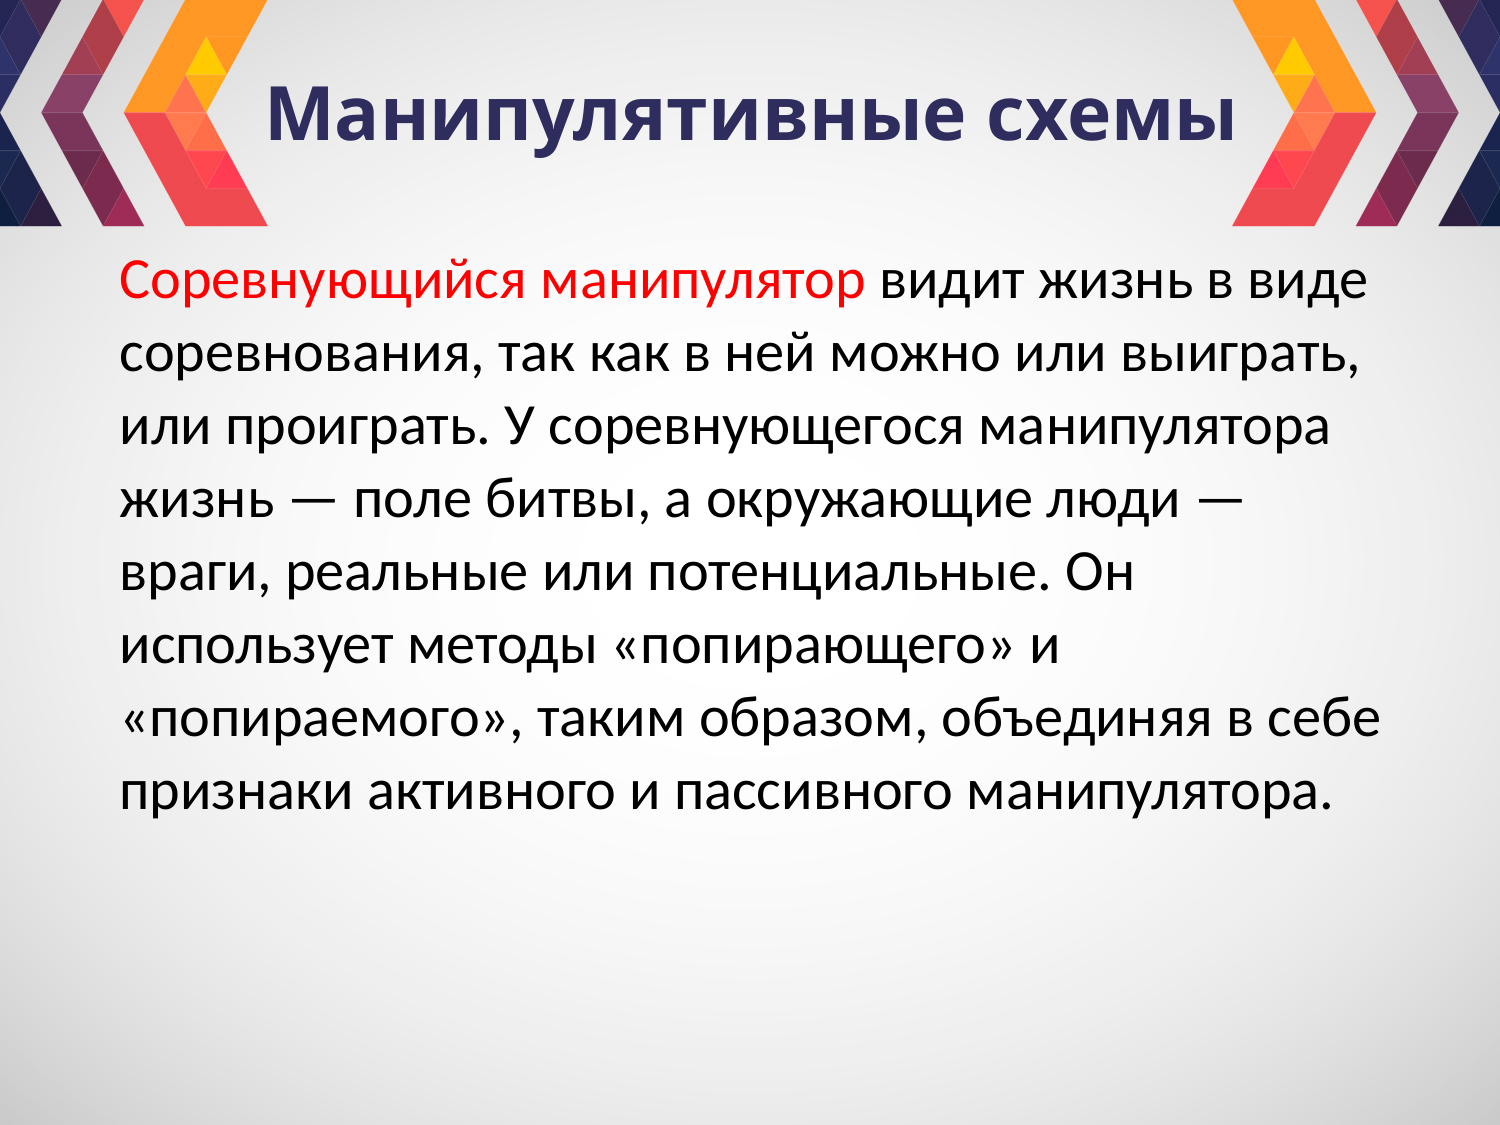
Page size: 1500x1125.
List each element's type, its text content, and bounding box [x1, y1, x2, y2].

picture [0, 0, 1500, 1125]
title Манипулятивные схемы [209, 59, 1293, 173]
list Соревнующийся манипулятор видит жизнь в виде соревнования, так как в ней можно или выиграть, или проиграть. У соревнующегося манипулятора жизнь — поле битвы, а окружающие люди — враги, реальные или потенциальные. Он использует методы «попирающего» и «попираемого», таким образом, объединяя в себе признаки активного и пассивного манипулятора. [104, 230, 1399, 987]
